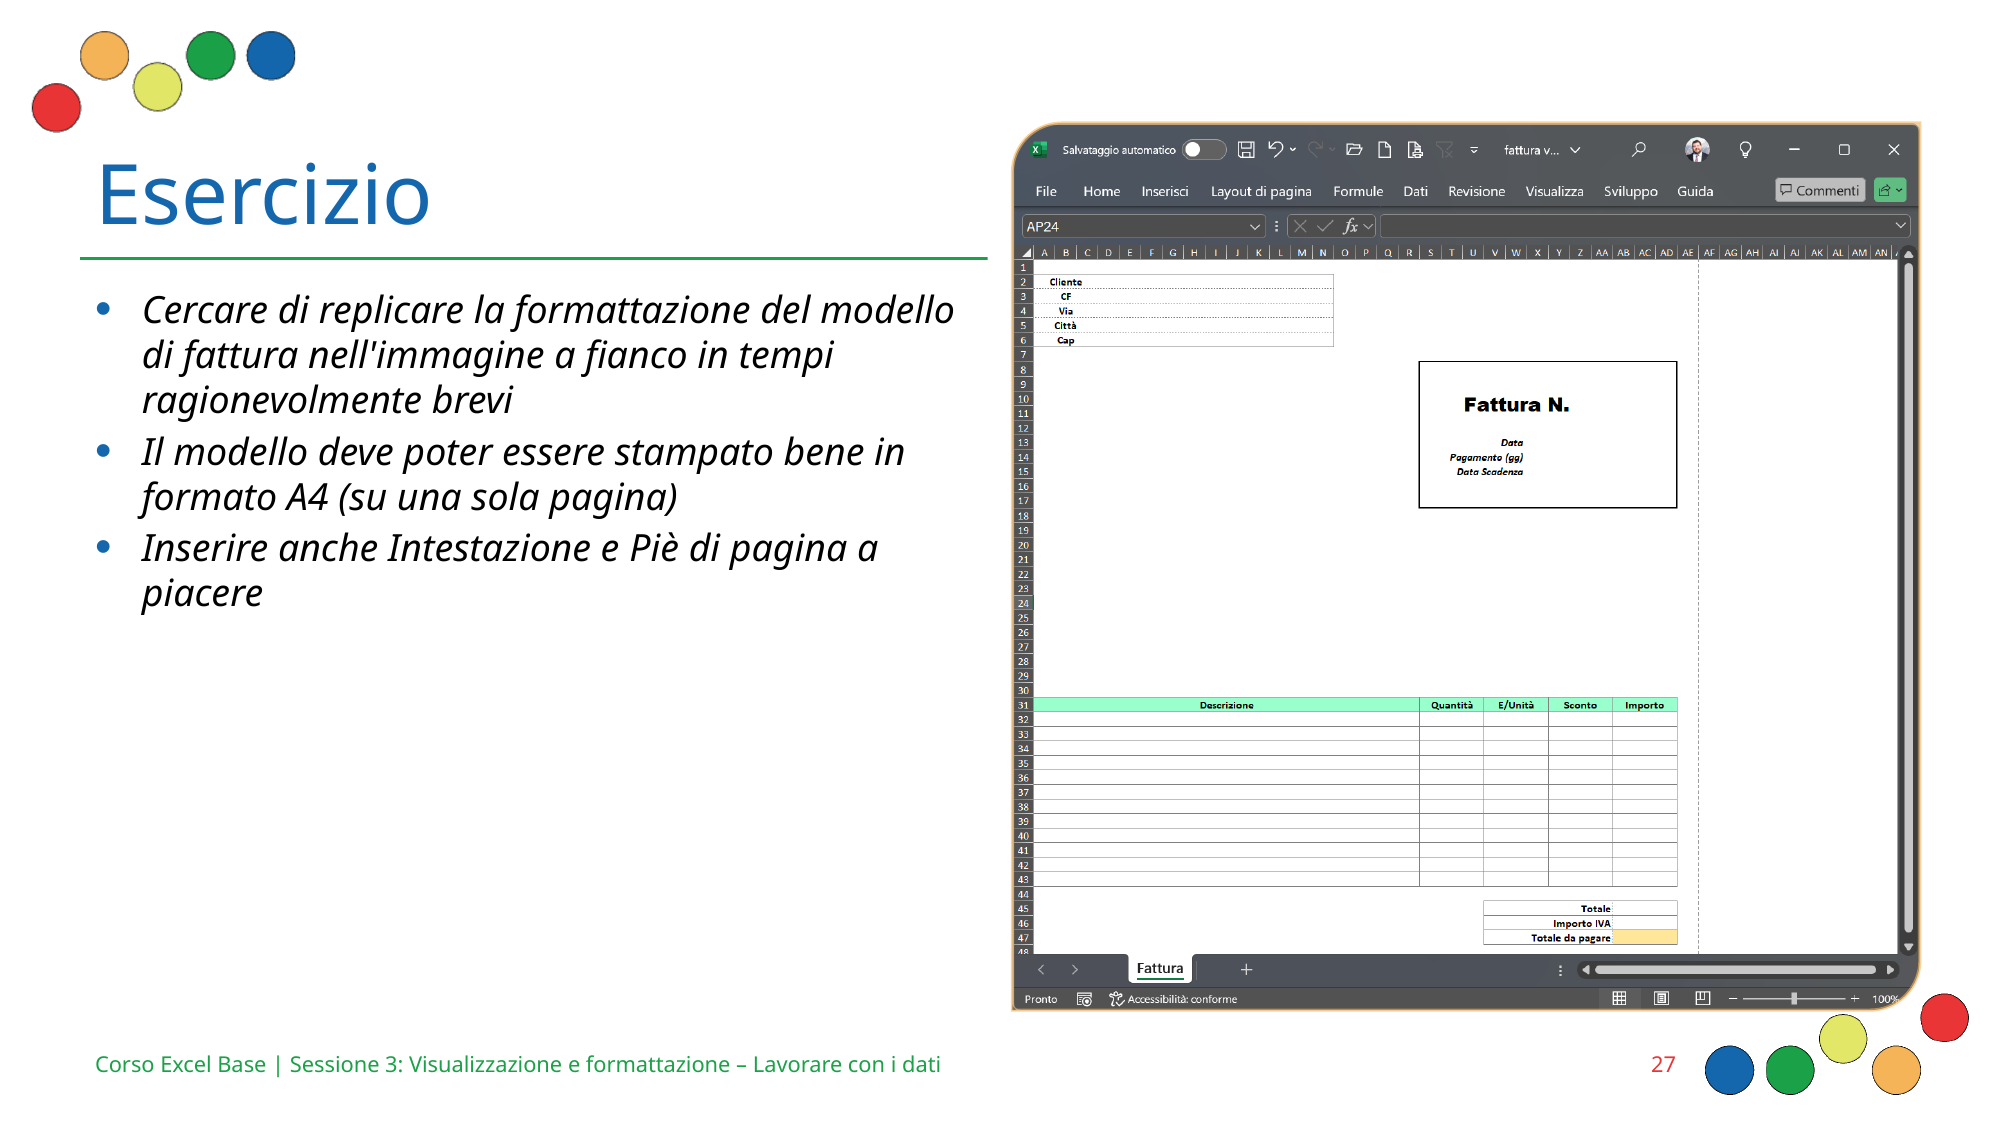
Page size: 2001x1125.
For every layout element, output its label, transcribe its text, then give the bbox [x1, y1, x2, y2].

slide_number 27 [1583, 1035, 1692, 1096]
footer Corso Excel Base | Sessione 3: Visualizzazione e formattazione – Lavorare con i dati [80, 1035, 1571, 1096]
title Esercizio [80, 123, 988, 259]
picture [29, 30, 295, 135]
list Cercare di replicare la formattazione del modello di fattura nell'immagine a fianco in tempi ragionevolmente brevi Il modello deve poter essere stampato bene in formato A4 (su una sola pagina) Inserire anche Intestazione e Piè di pagina a piacere [80, 278, 988, 1011]
picture [1012, 122, 1971, 1096]
